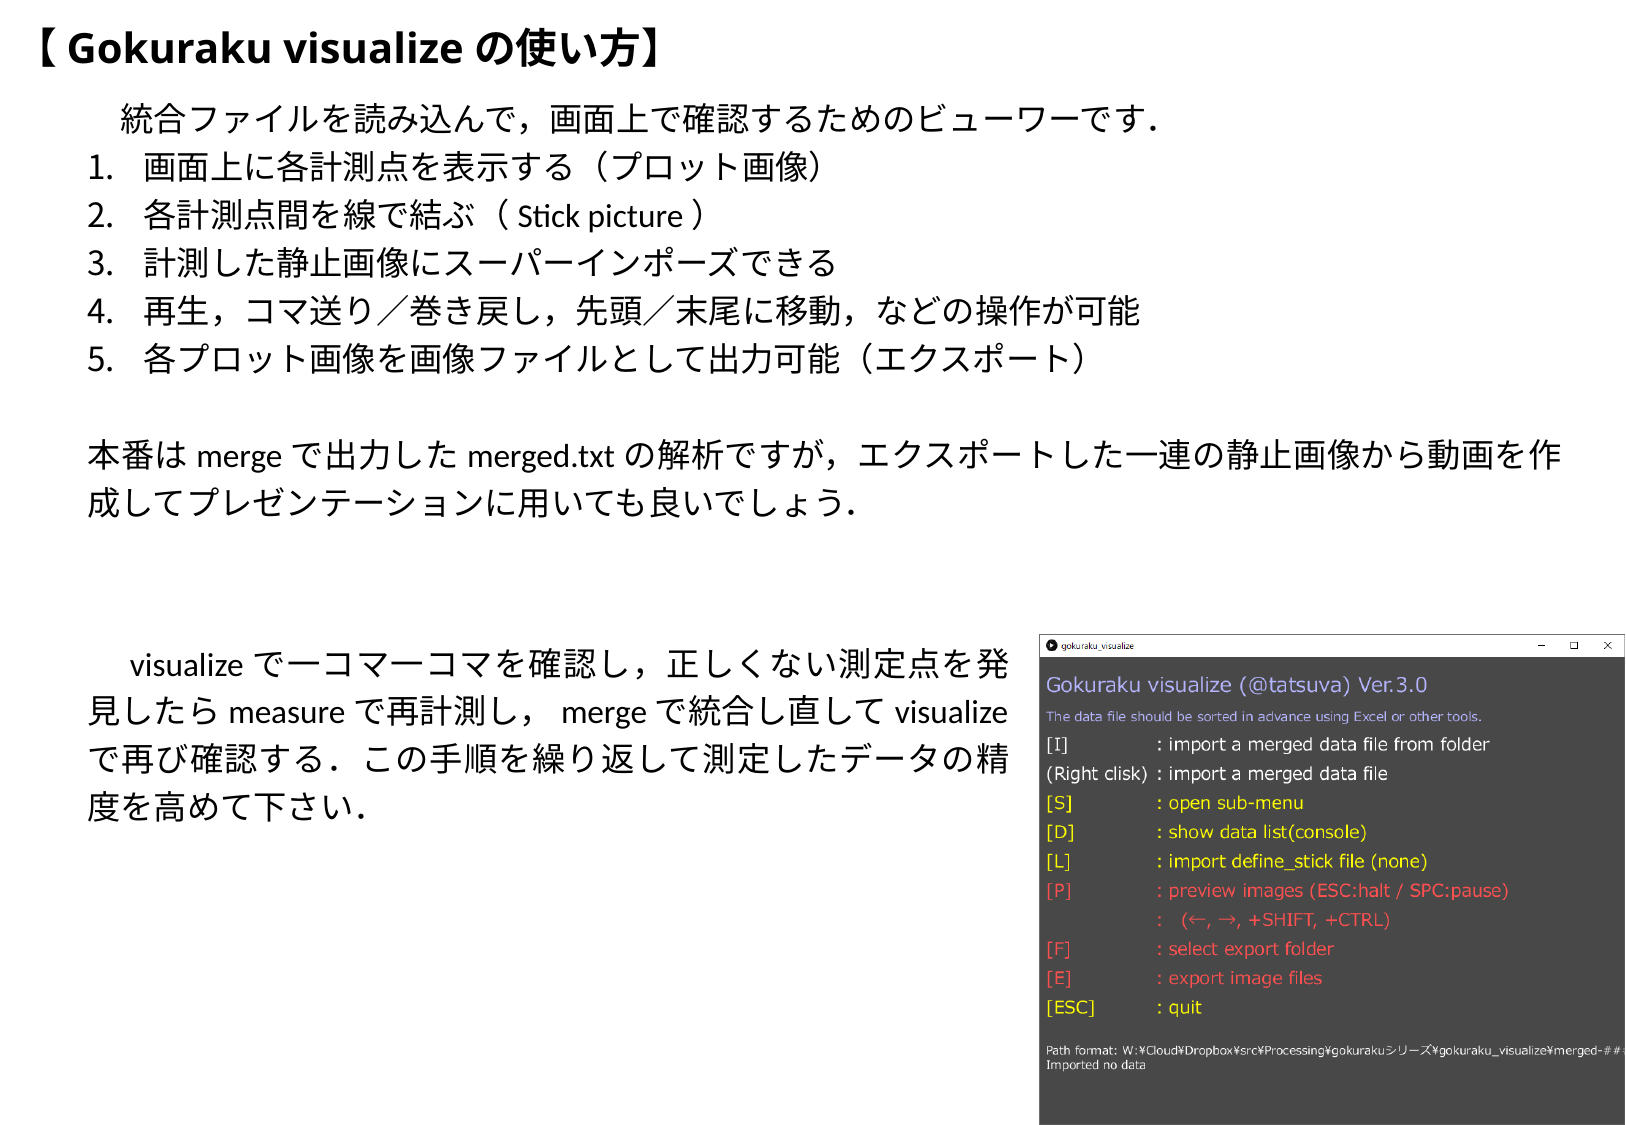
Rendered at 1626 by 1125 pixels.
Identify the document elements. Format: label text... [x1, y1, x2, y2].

text_box visualizeで一コマ一コマを確認し，正しくない測定点を発見したらmeasureで再計測し，mergeで統合し直してvisualizeで再び確認する．この手順を繰り返して測定したデータの精度を高めて下さい． [72, 627, 1025, 834]
text_box 統合ファイルを読み込んで，画面上で確認するためのビューワーです． 画面上に各計測点を表示する（プロット画像） 各計測点間を線で結ぶ（Stick picture） 計測した静止画像にスーパーインポーズできる 再生，コマ送り／巻き戻し，先頭／末尾に移動，などの操作が可能 各プロット画像を画像ファイルとして出力可能（エクスポート） 本番はmergeで出力したmerged.txtの解析ですが，エクスポートした一連の静止画像から動画を作成してプレゼンテーションに用いても良いでしょう． [72, 83, 1578, 529]
title 【Gokuraku visualizeの使い方】 [0, 0, 1625, 101]
picture [1039, 634, 1625, 1125]
